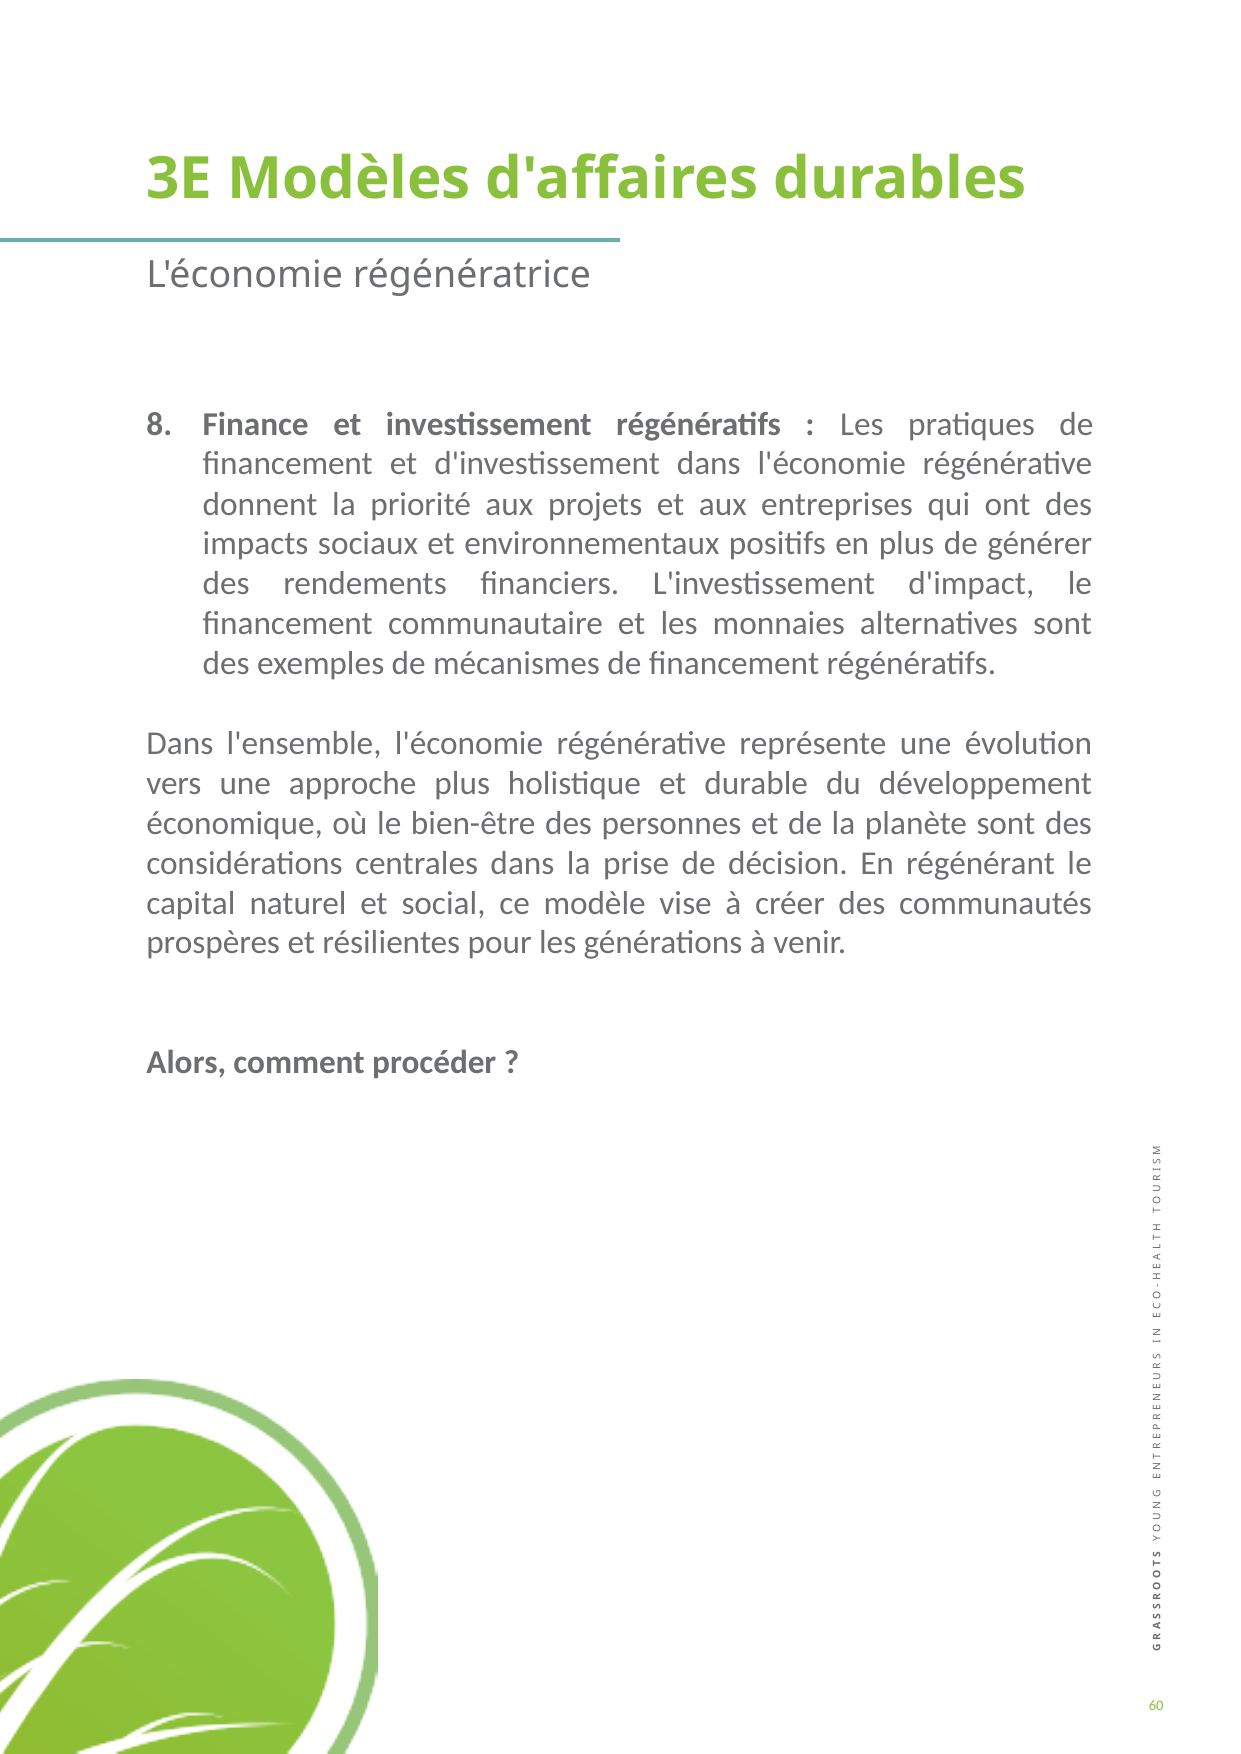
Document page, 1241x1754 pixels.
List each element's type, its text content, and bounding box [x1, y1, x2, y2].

slide_number 60 [1125, 1666, 1187, 1743]
list L'économie régénératrice [131, 242, 1109, 371]
list Finance et investissement régénératifs : Les pratiques de financement et d'investissement dans l'économie régénérative donnent la priorité aux projets et aux entreprises qui ont des impacts sociaux et environnementaux positifs en plus de générer des rendements financiers. L'investissement d'impact, le financement communautaire et les monnaies alternatives sont des exemples de mécanismes de financement régénératifs. Dans l'ensemble, l'économie régénérative représente une évolution vers une approche plus holistique et durable du développement économique, où le bien-être des personnes et de la planète sont des considérations centrales dans la prise de décision. En régénérant le capital naturel et social, ce modèle vise à créer des communautés prospères et résilientes pour les générations à venir. Alors, comment procéder ? [131, 394, 1109, 1609]
list 3E Modèles d'affaires durables [131, 132, 1109, 242]
text_box [320, 615, 351, 664]
